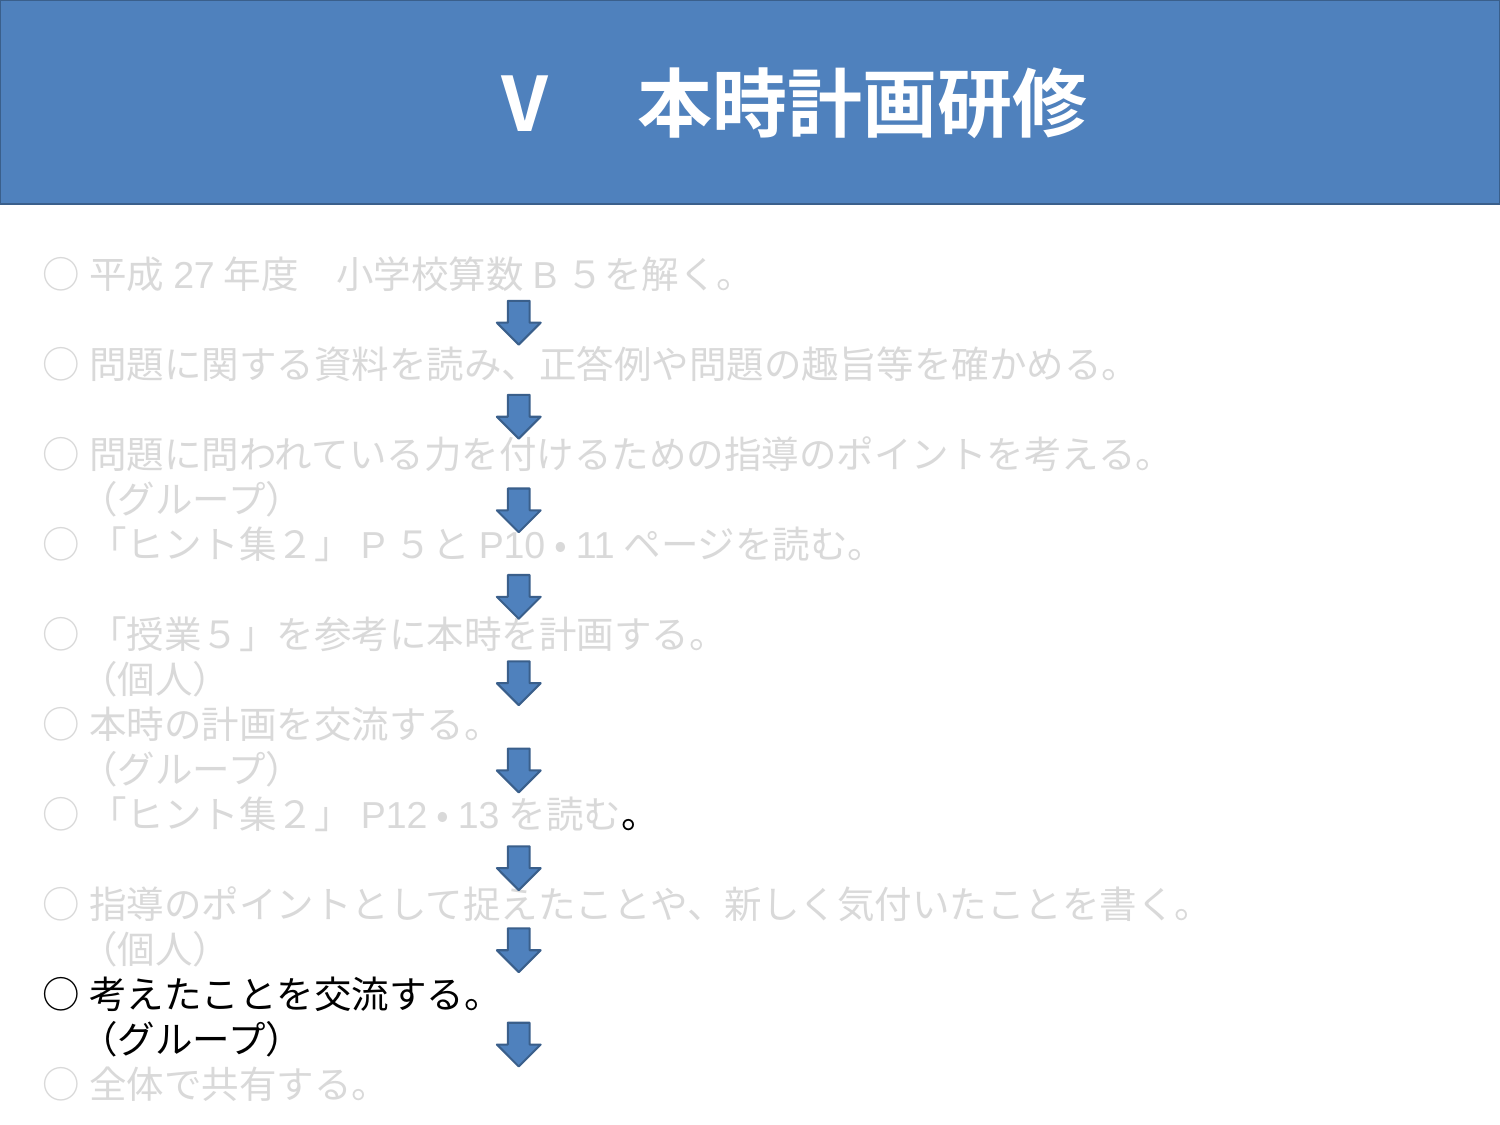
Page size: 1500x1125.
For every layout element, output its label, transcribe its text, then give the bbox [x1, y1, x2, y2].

text_box [495, 845, 542, 891]
text_box ○平成27年度 小学校算数B５を解く。 ○問題に関する資料を読み、正答例や問題の趣旨等を確かめる。 ○問題に問われている力を付けるための指導のポイントを考える。 （グループ） ○「ヒント集２」P５とP10・11ページを読む。 ○「授業５」を参考に本時を計画する。 （個人） ○本時の計画を交流する。 （グループ） ○「ヒント集２」P12・13を読む。 ○指導のポイントとして捉えたことや、新しく気付いたことを書く。 （個人） ○考えたことを交流する。 （グループ） ○全体で共有する。 [28, 243, 1472, 1114]
text_box Ⅴ 本時計画研修 [0, 0, 1500, 205]
text_box [495, 393, 542, 440]
text_box [495, 1021, 542, 1068]
text_box [495, 660, 542, 706]
text_box [495, 747, 542, 794]
text_box [495, 573, 542, 620]
text_box [495, 299, 542, 346]
text_box [495, 487, 542, 533]
text_box [495, 927, 542, 973]
